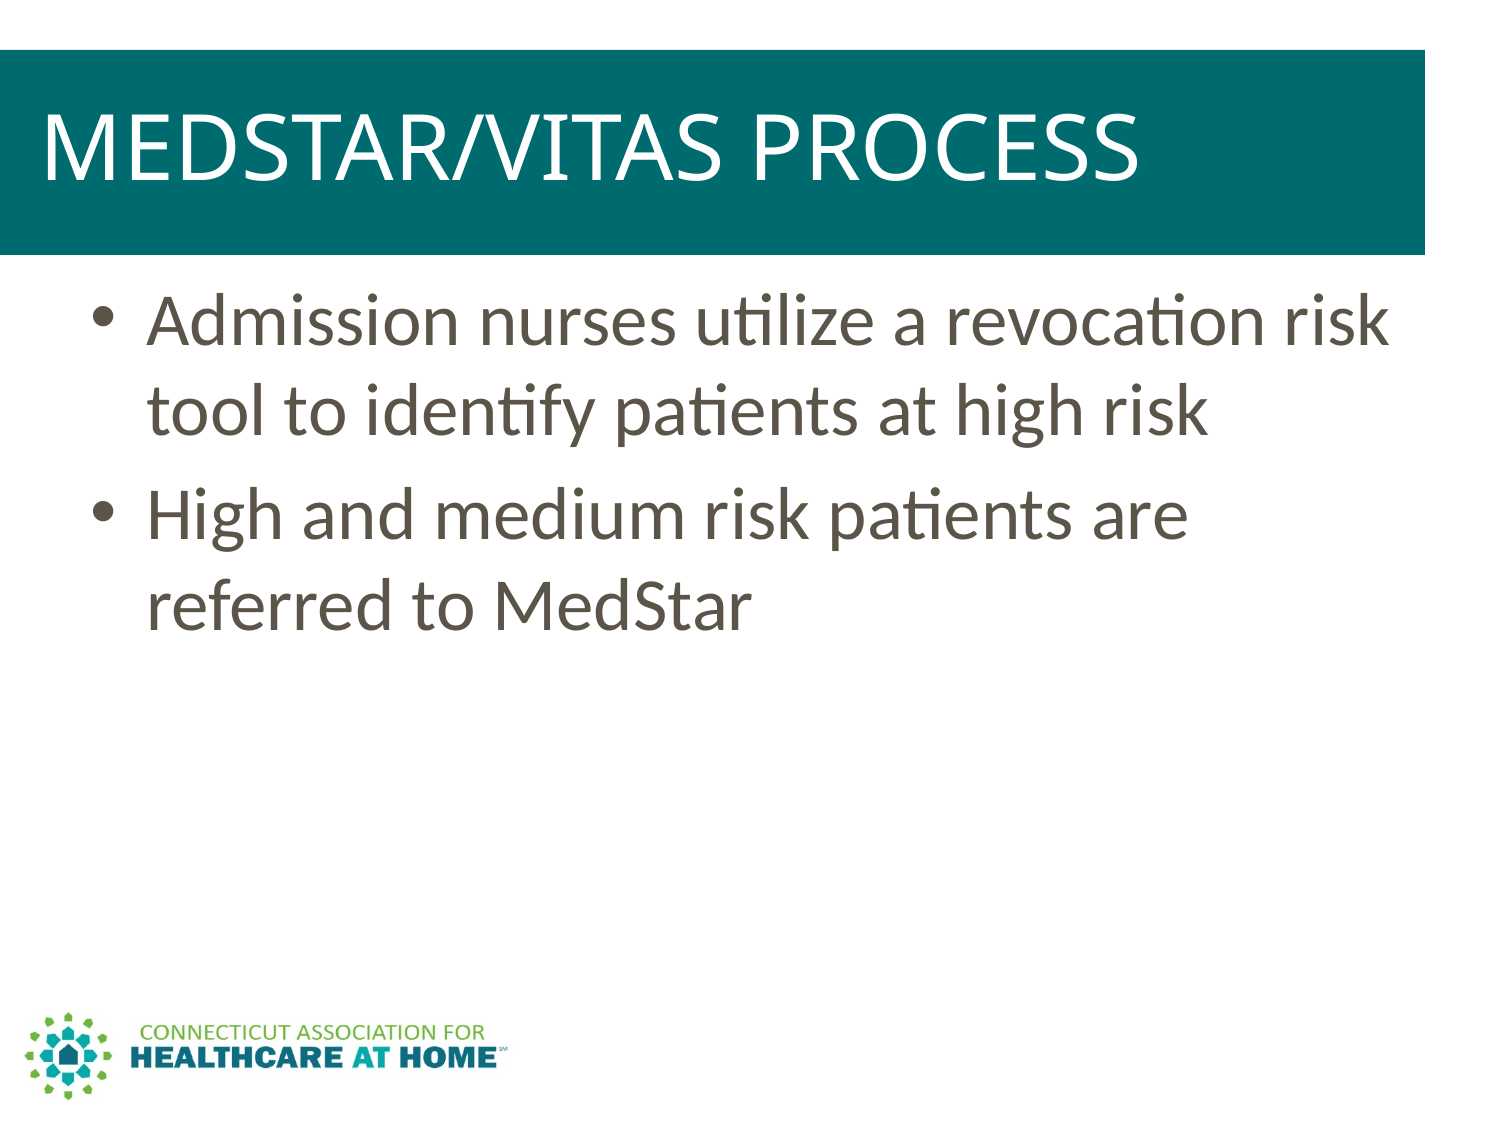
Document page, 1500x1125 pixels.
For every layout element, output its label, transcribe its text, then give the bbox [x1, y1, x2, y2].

title Medstar/vitas process [24, 50, 1375, 238]
list Admission nurses utilize a revocation risk tool to identify patients at high risk High and medium risk patients are referred to MedStar [75, 262, 1425, 1005]
text_box [0, 48, 1427, 257]
picture [24, 1012, 520, 1101]
